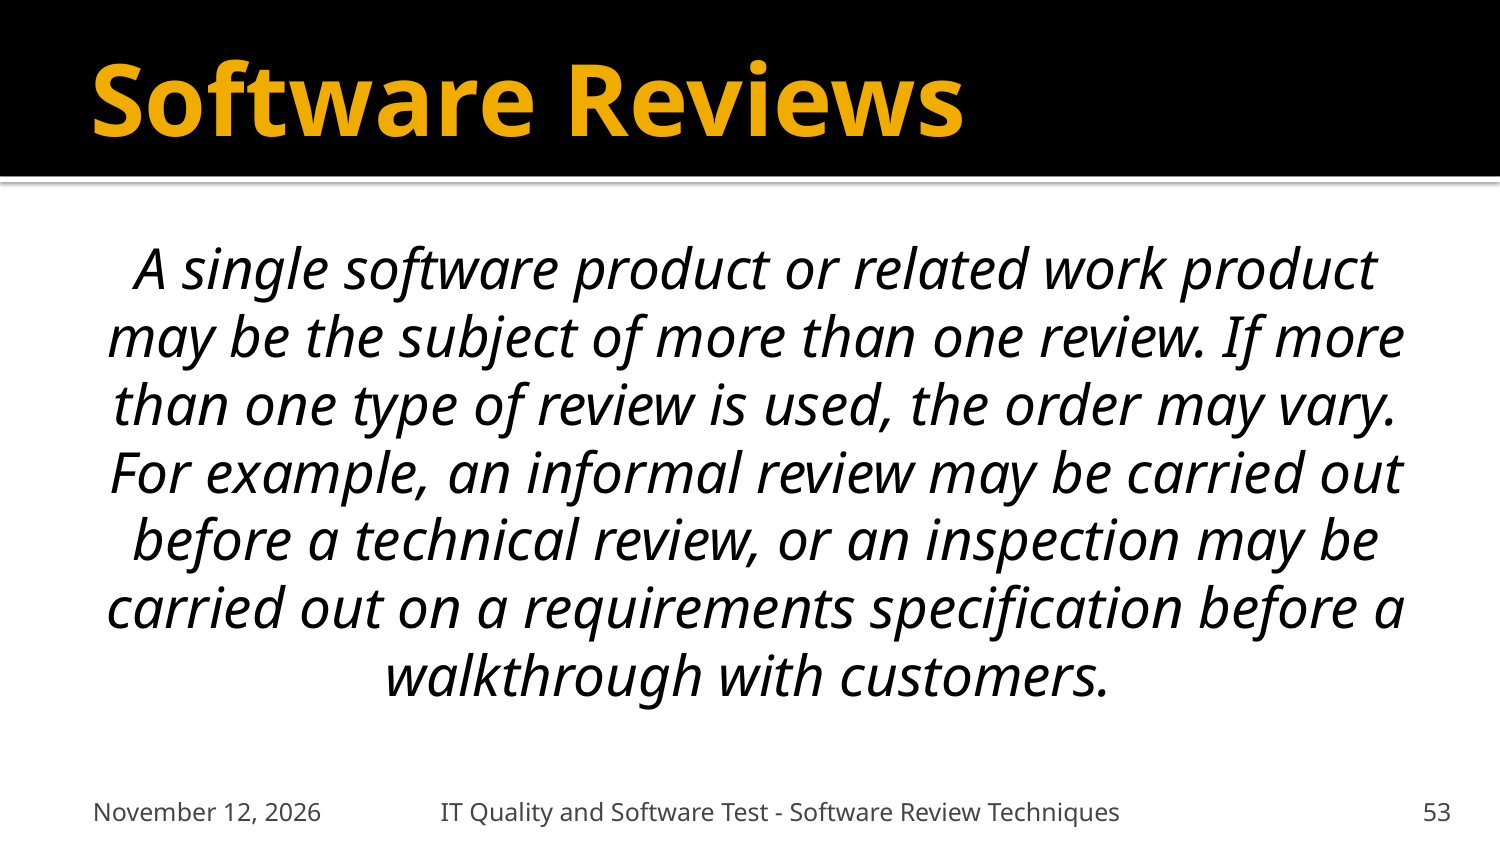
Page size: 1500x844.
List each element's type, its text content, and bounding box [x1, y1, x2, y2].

slide_number 53 [1345, 796, 1467, 831]
title Software Reviews [75, 19, 1425, 174]
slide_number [75, 796, 425, 831]
footer IT Quality and Software Test - Software Review Techniques [433, 796, 1337, 831]
list A single software product or related work product may be the subject of more than one review. If more than one type of review is used, the order may vary. For example, an informal review may be carried out before a technical review, or an inspection may be carried out on a requirements specification before a walkthrough with customers. [75, 218, 1425, 788]
